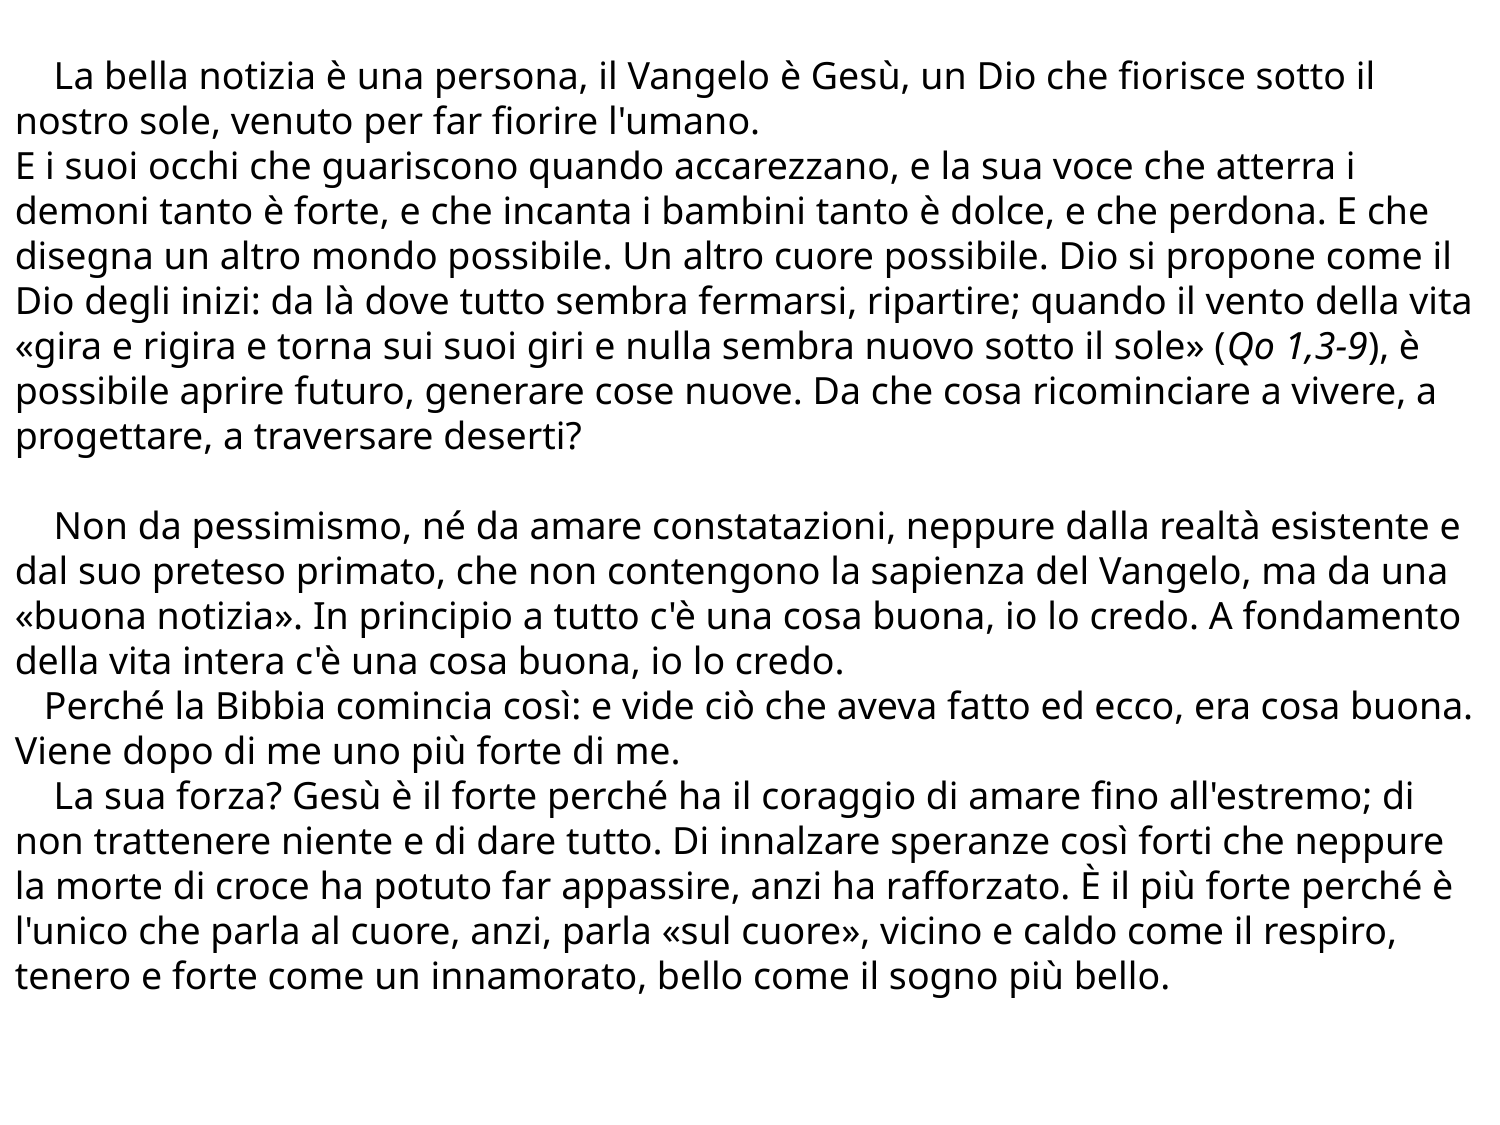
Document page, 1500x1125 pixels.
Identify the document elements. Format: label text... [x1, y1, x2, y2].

text_box La bella notizia è una persona, il Vangelo è Gesù, un Dio che fiorisce sotto il nostro sole, venuto per far fiorire l'umano. E i suoi occhi che guariscono quando accarezzano, e la sua voce che atterra i demoni tanto è forte, e che incanta i bambini tanto è dolce, e che perdona. E che disegna un altro mondo possibile. Un altro cuore possibile. Dio si propone come il Dio degli inizi: da là dove tutto sembra fermarsi, ripartire; quando il vento della vita «gira e rigira e torna sui suoi giri e nulla sembra nuovo sotto il sole» (Qo 1,3-9), è possibile aprire futuro, generare cose nuove. Da che cosa ricominciare a vivere, a progettare, a traversare deserti? Non da pessimismo, né da amare constatazioni, neppure dalla realtà esistente e dal suo preteso primato, che non contengono la sapienza del Vangelo, ma da una «buona notizia». In principio a tutto c'è una cosa buona, io lo credo. A fondamento della vita intera c'è una cosa buona, io lo credo. Perché la Bibbia comincia così: e vide ciò che aveva fatto ed ecco, era cosa buona. Viene dopo di me uno più forte di me. La sua forza? Gesù è il forte perché ha il coraggio di amare fino all'estremo; di non trattenere niente e di dare tutto. Di innalzare speranze così forti che neppure la morte di croce ha potuto far appassire, anzi ha rafforzato. È il più forte perché è l'unico che parla al cuore, anzi, parla «sul cuore», vicino e caldo come il respiro, tenero e forte come un innamorato, bello come il sogno più bello. [0, 0, 1500, 1050]
